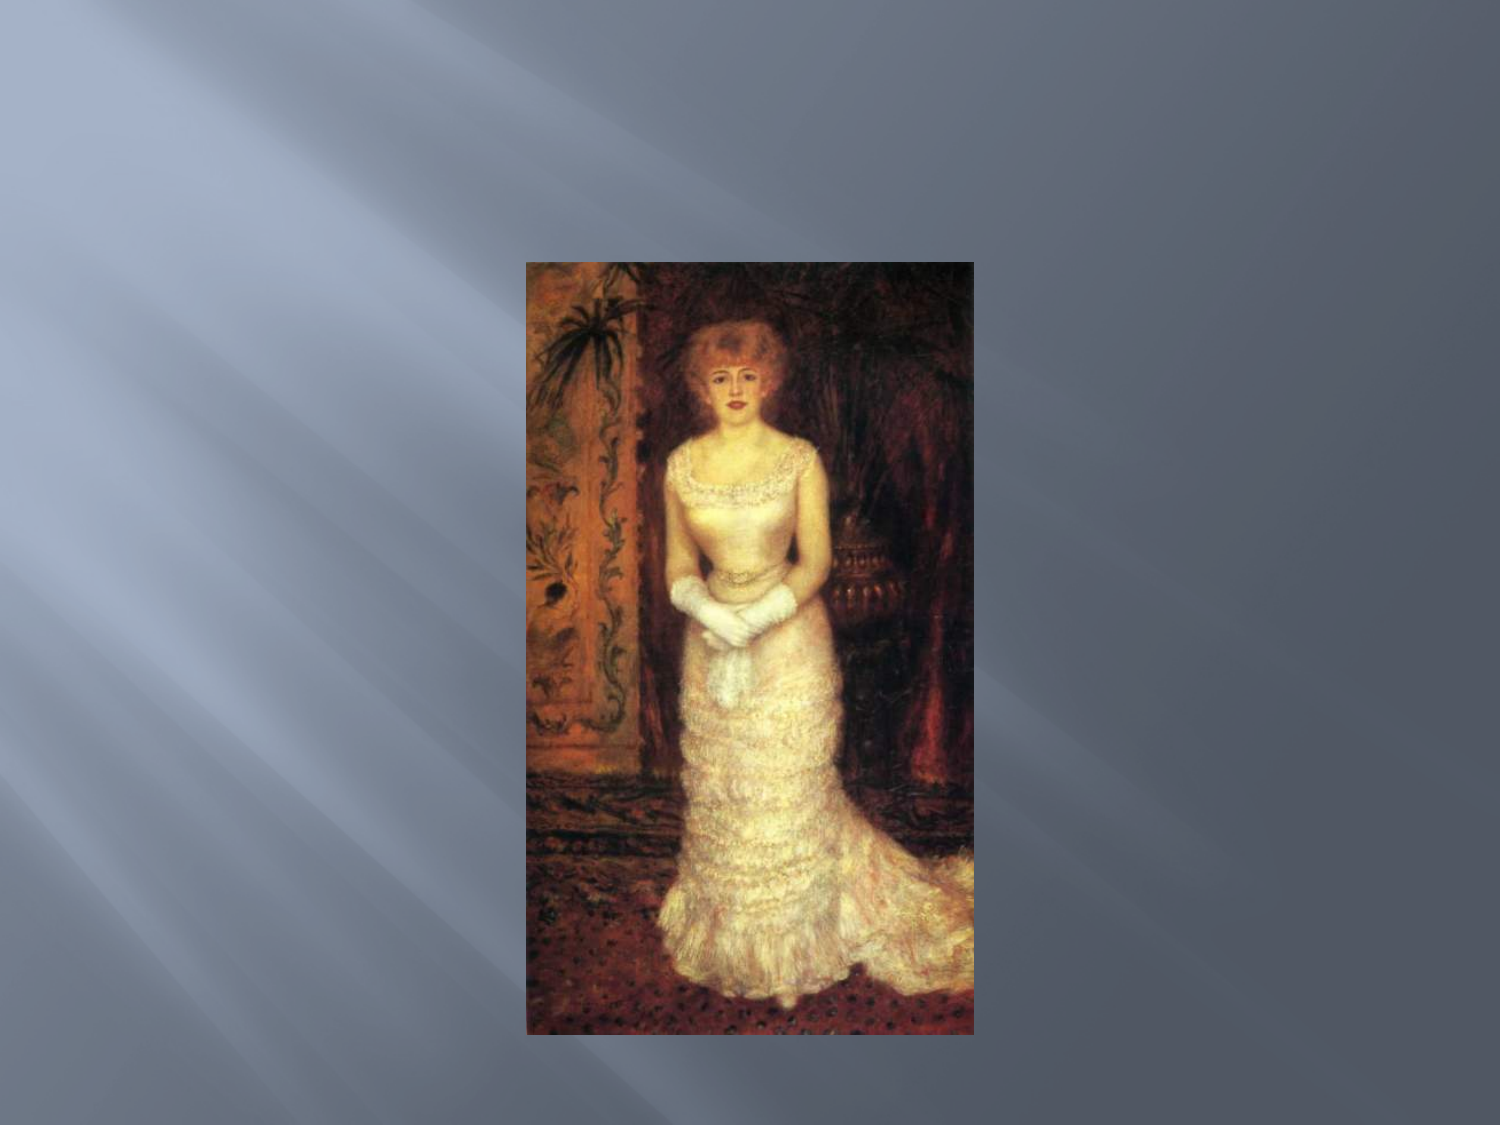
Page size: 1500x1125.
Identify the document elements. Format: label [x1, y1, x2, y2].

list [526, 262, 974, 1036]
